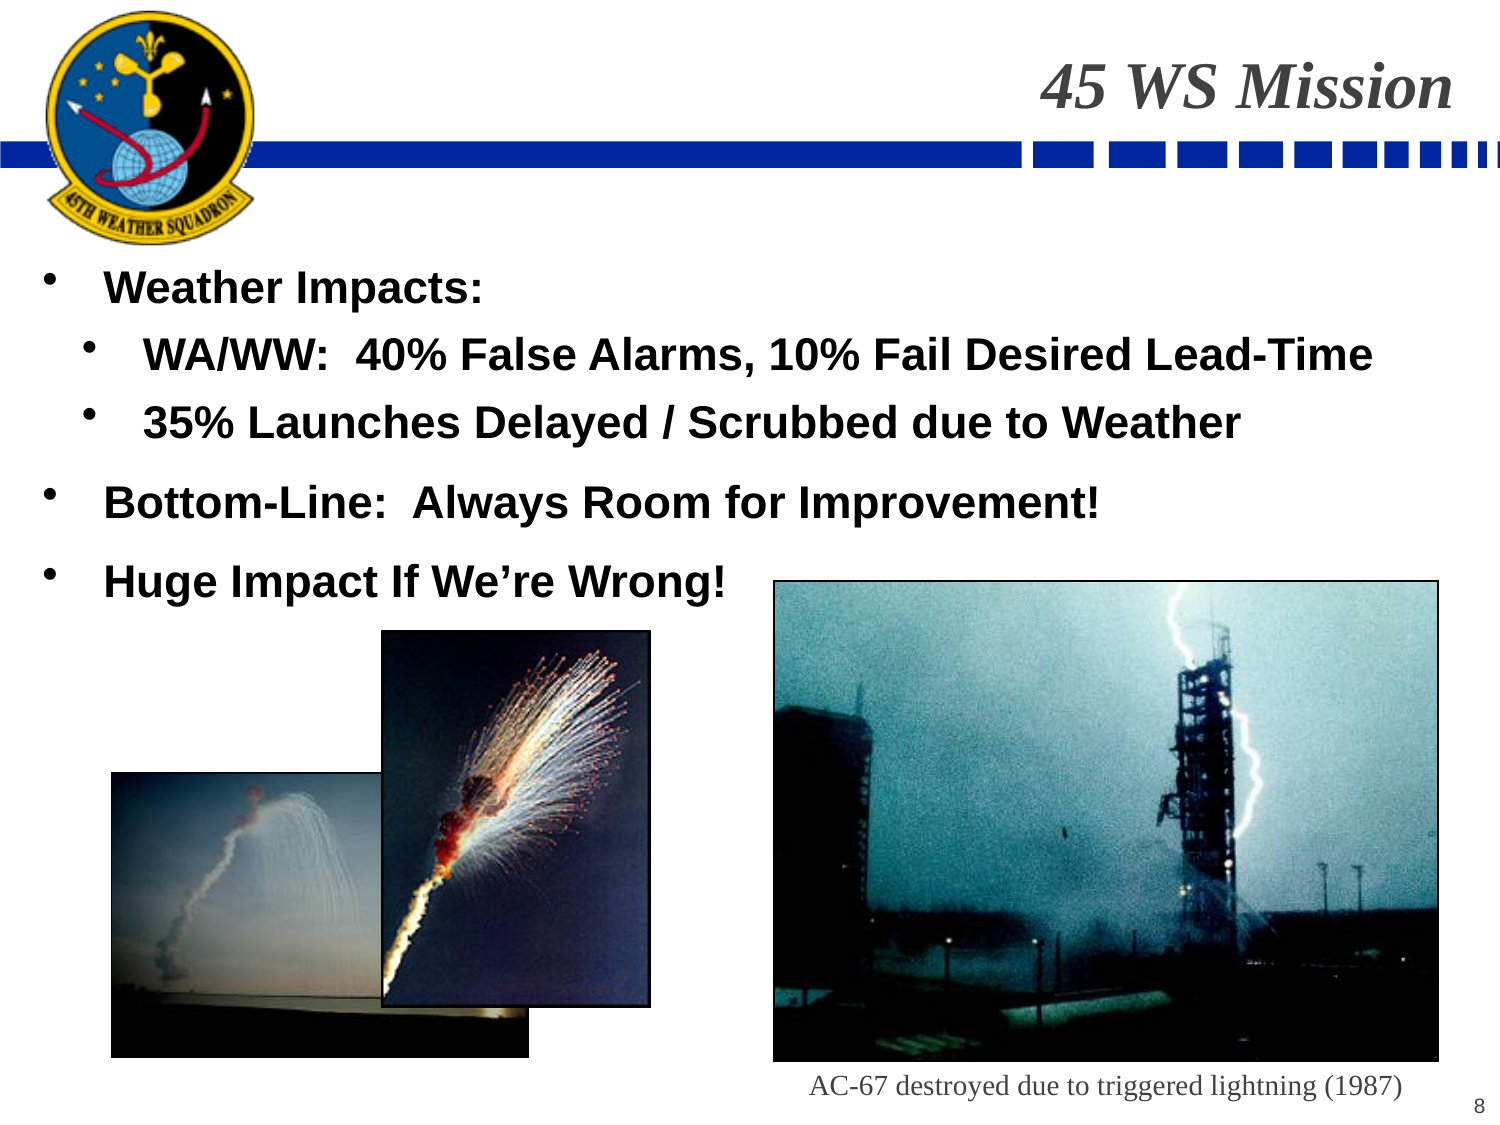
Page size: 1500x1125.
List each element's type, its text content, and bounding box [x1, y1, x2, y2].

text_box 45 WS Mission [1026, 34, 1475, 129]
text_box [112, 631, 651, 1057]
text_box Weather Impacts: WA/WW: 40% False Alarms, 10% Fail Desired Lead-Time 35% Launches Delayed / Scrubbed due to Weather Bottom-Line: Always Room for Improvement! Huge Impact If We’re Wrong! [27, 249, 1440, 615]
picture [40, 7, 263, 249]
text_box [774, 581, 1438, 1110]
